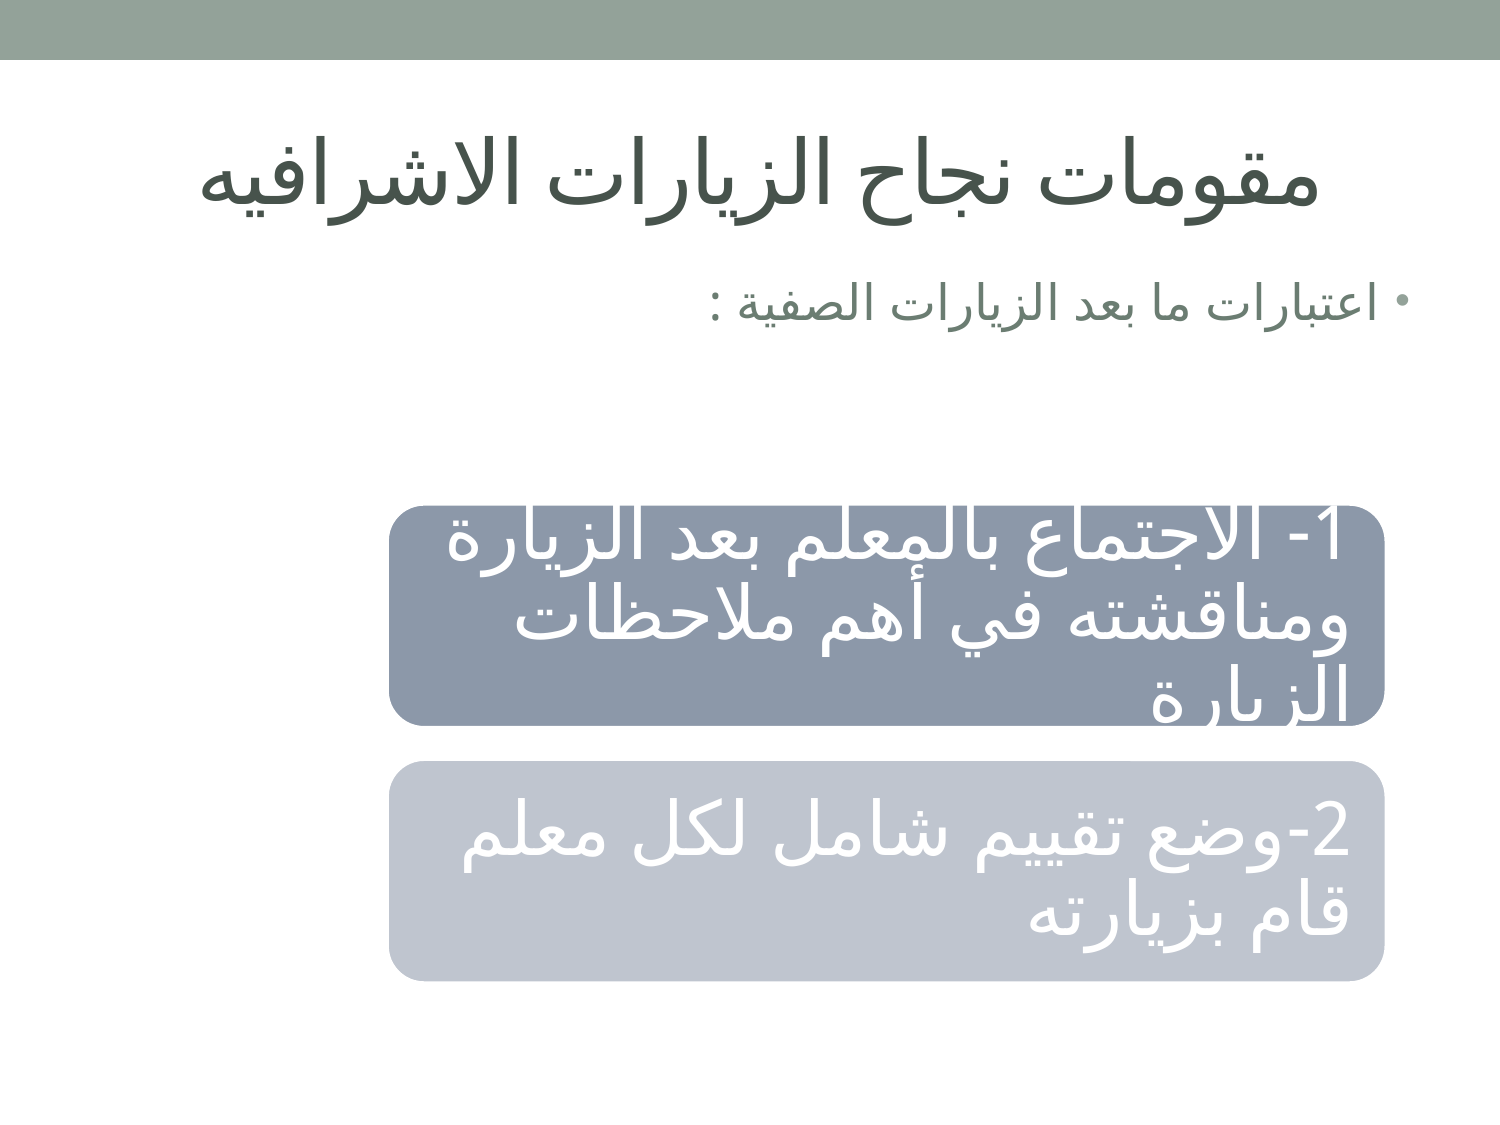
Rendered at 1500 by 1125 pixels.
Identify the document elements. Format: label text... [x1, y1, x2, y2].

list اعتبارات ما بعد الزيارات الصفية : [75, 262, 1425, 1063]
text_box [386, 409, 1387, 1078]
title مقومات نجاح الزيارات الاشرافيه [75, 87, 1425, 250]
